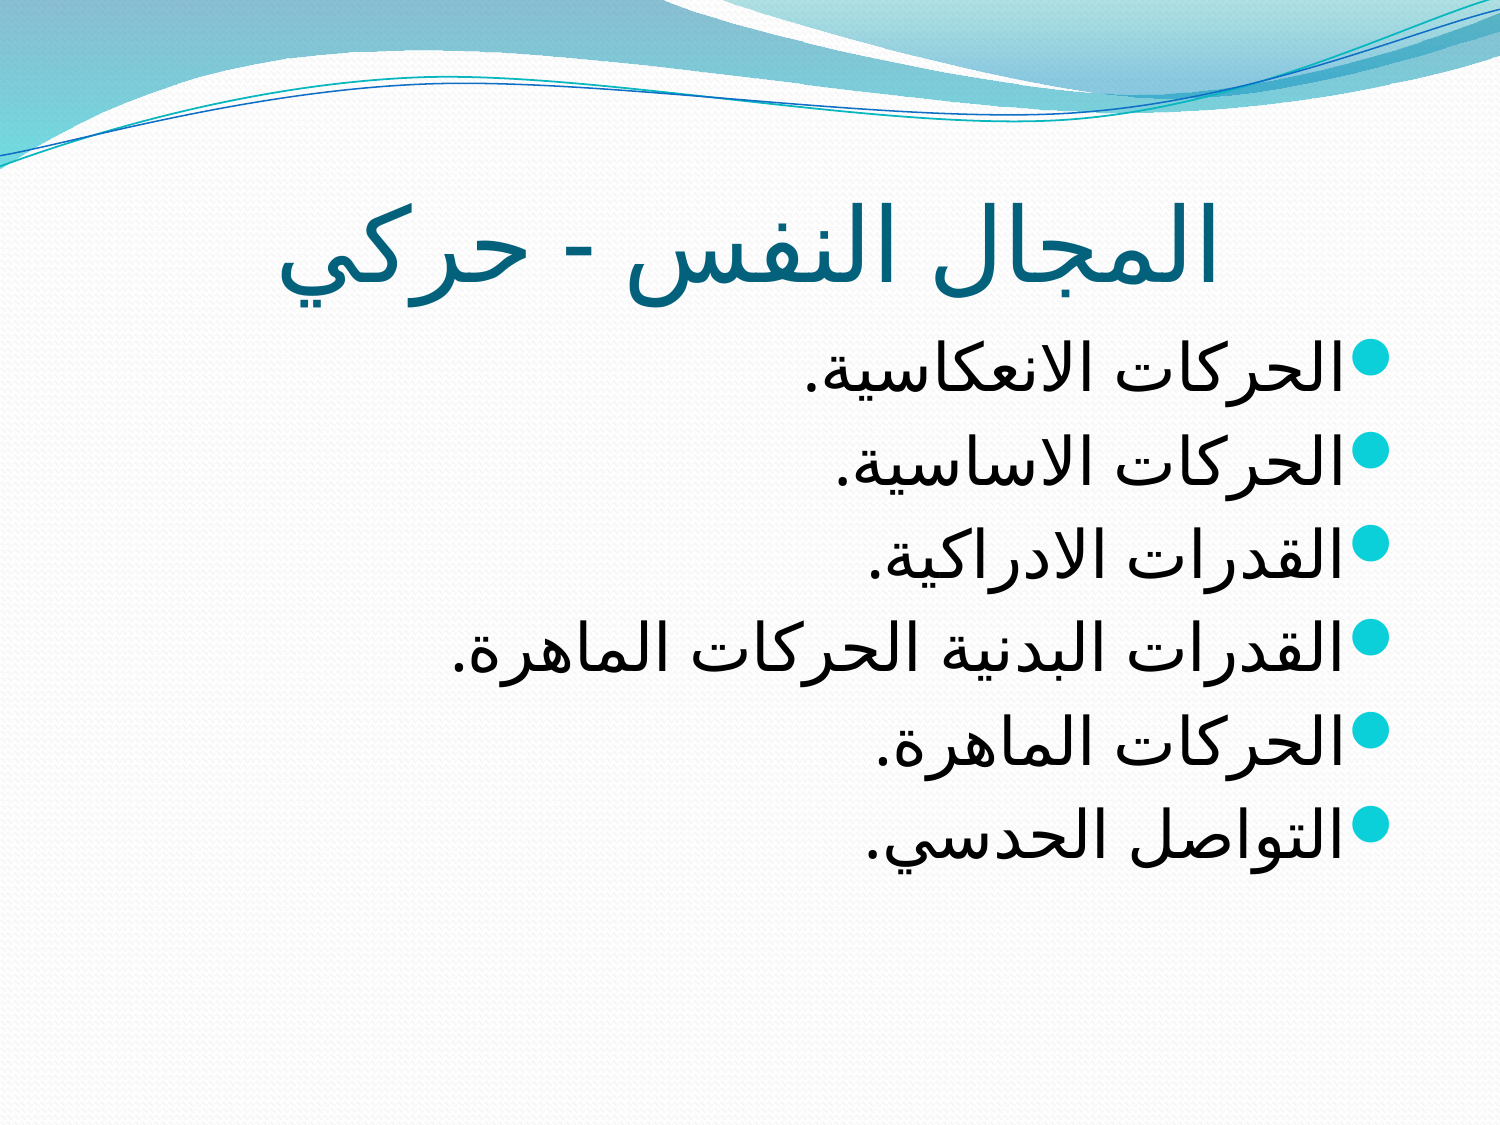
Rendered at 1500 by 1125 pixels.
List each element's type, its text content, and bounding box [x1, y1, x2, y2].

list الحركات الانعكاسية. الحركات الاساسية. القدرات الادراكية. القدرات البدنية الحركات الماهرة. الحركات الماهرة. التواصل الحدسي. [75, 317, 1425, 1038]
title المجال النفس - حركي [75, 115, 1425, 303]
